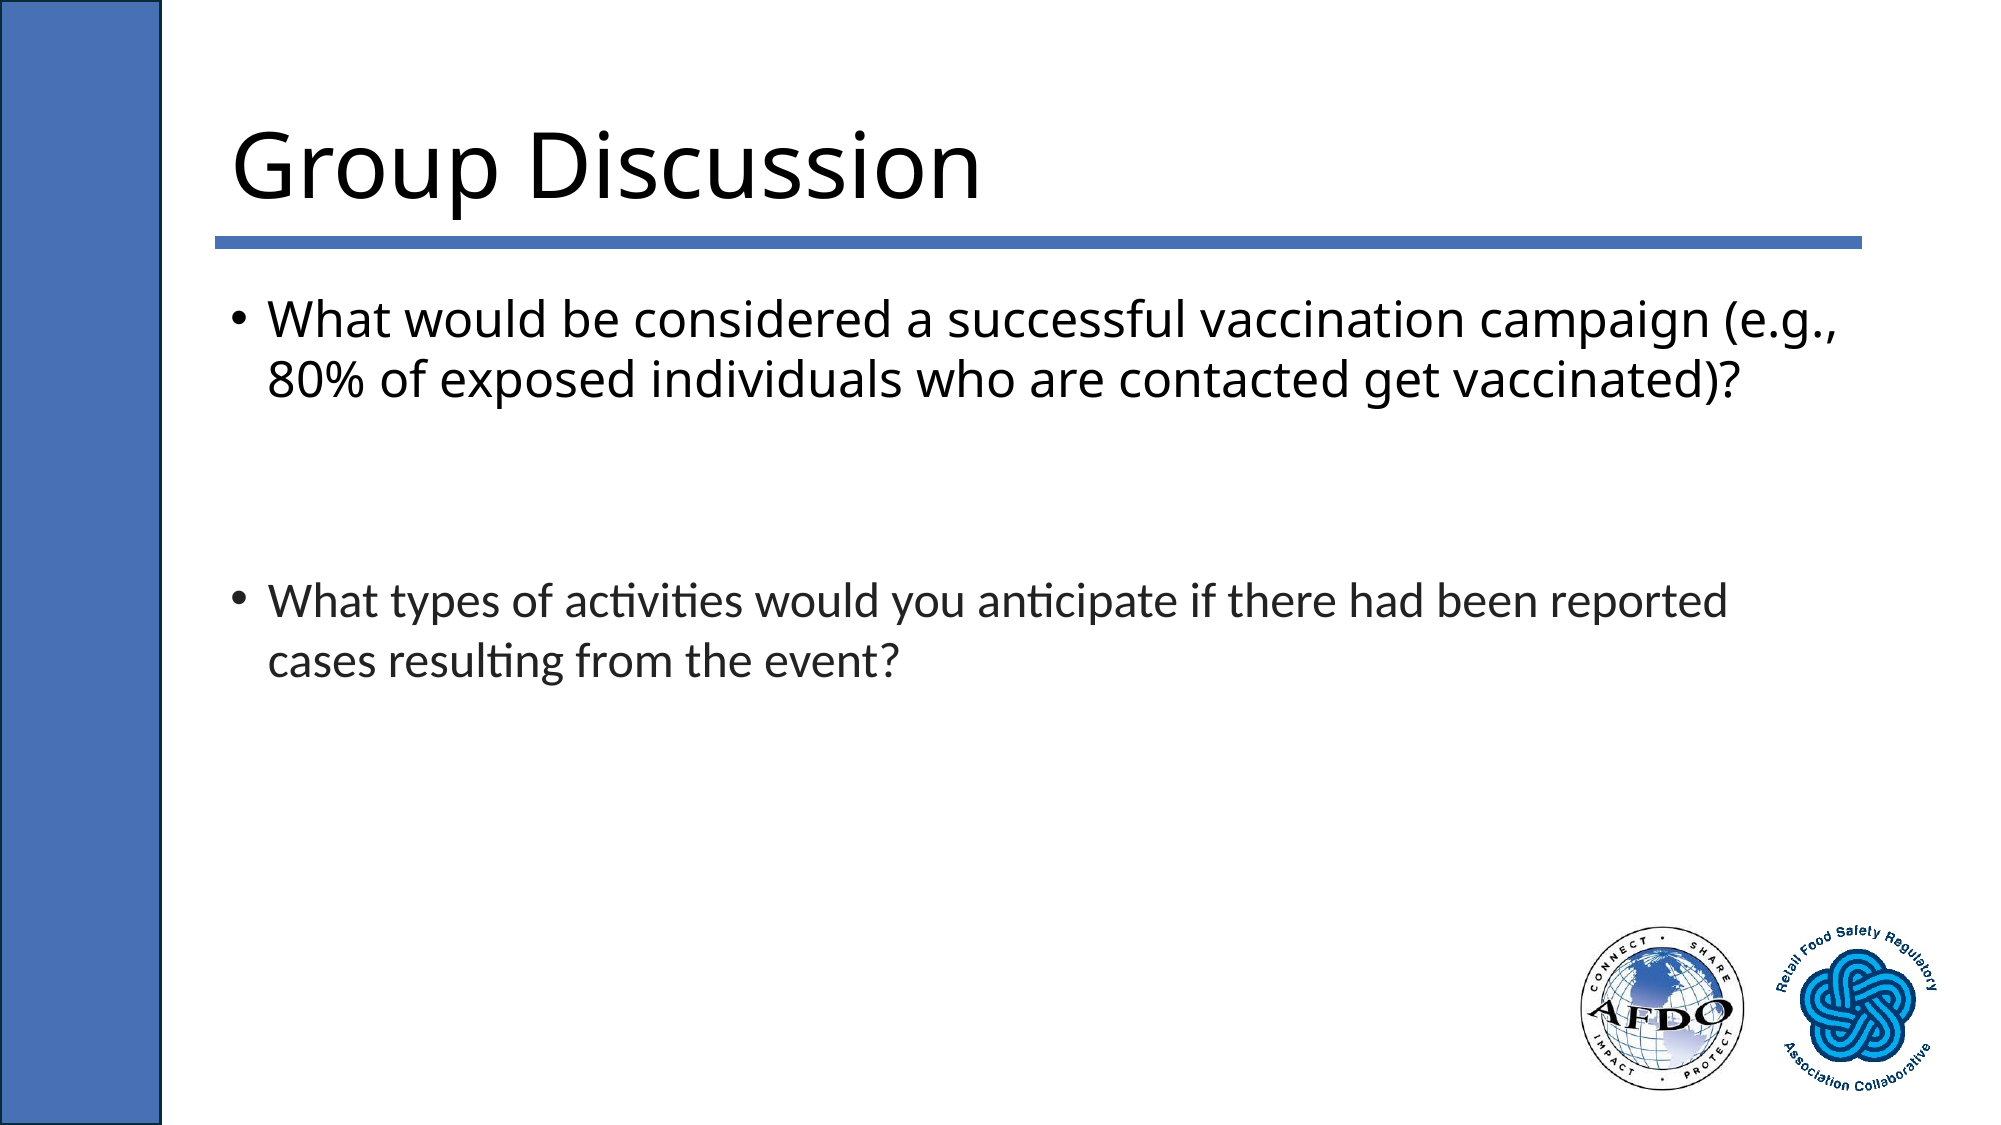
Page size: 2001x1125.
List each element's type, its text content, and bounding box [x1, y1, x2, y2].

list What would be considered a successful vaccination campaign (e.g., 80% of exposed individuals who are contacted get vaccinated)? What types of activities would you anticipate if there had been reported cases resulting from the event? [215, 279, 1863, 933]
title Group Discussion [215, 110, 1863, 227]
picture [1776, 925, 1937, 1091]
picture [1579, 933, 1745, 1091]
